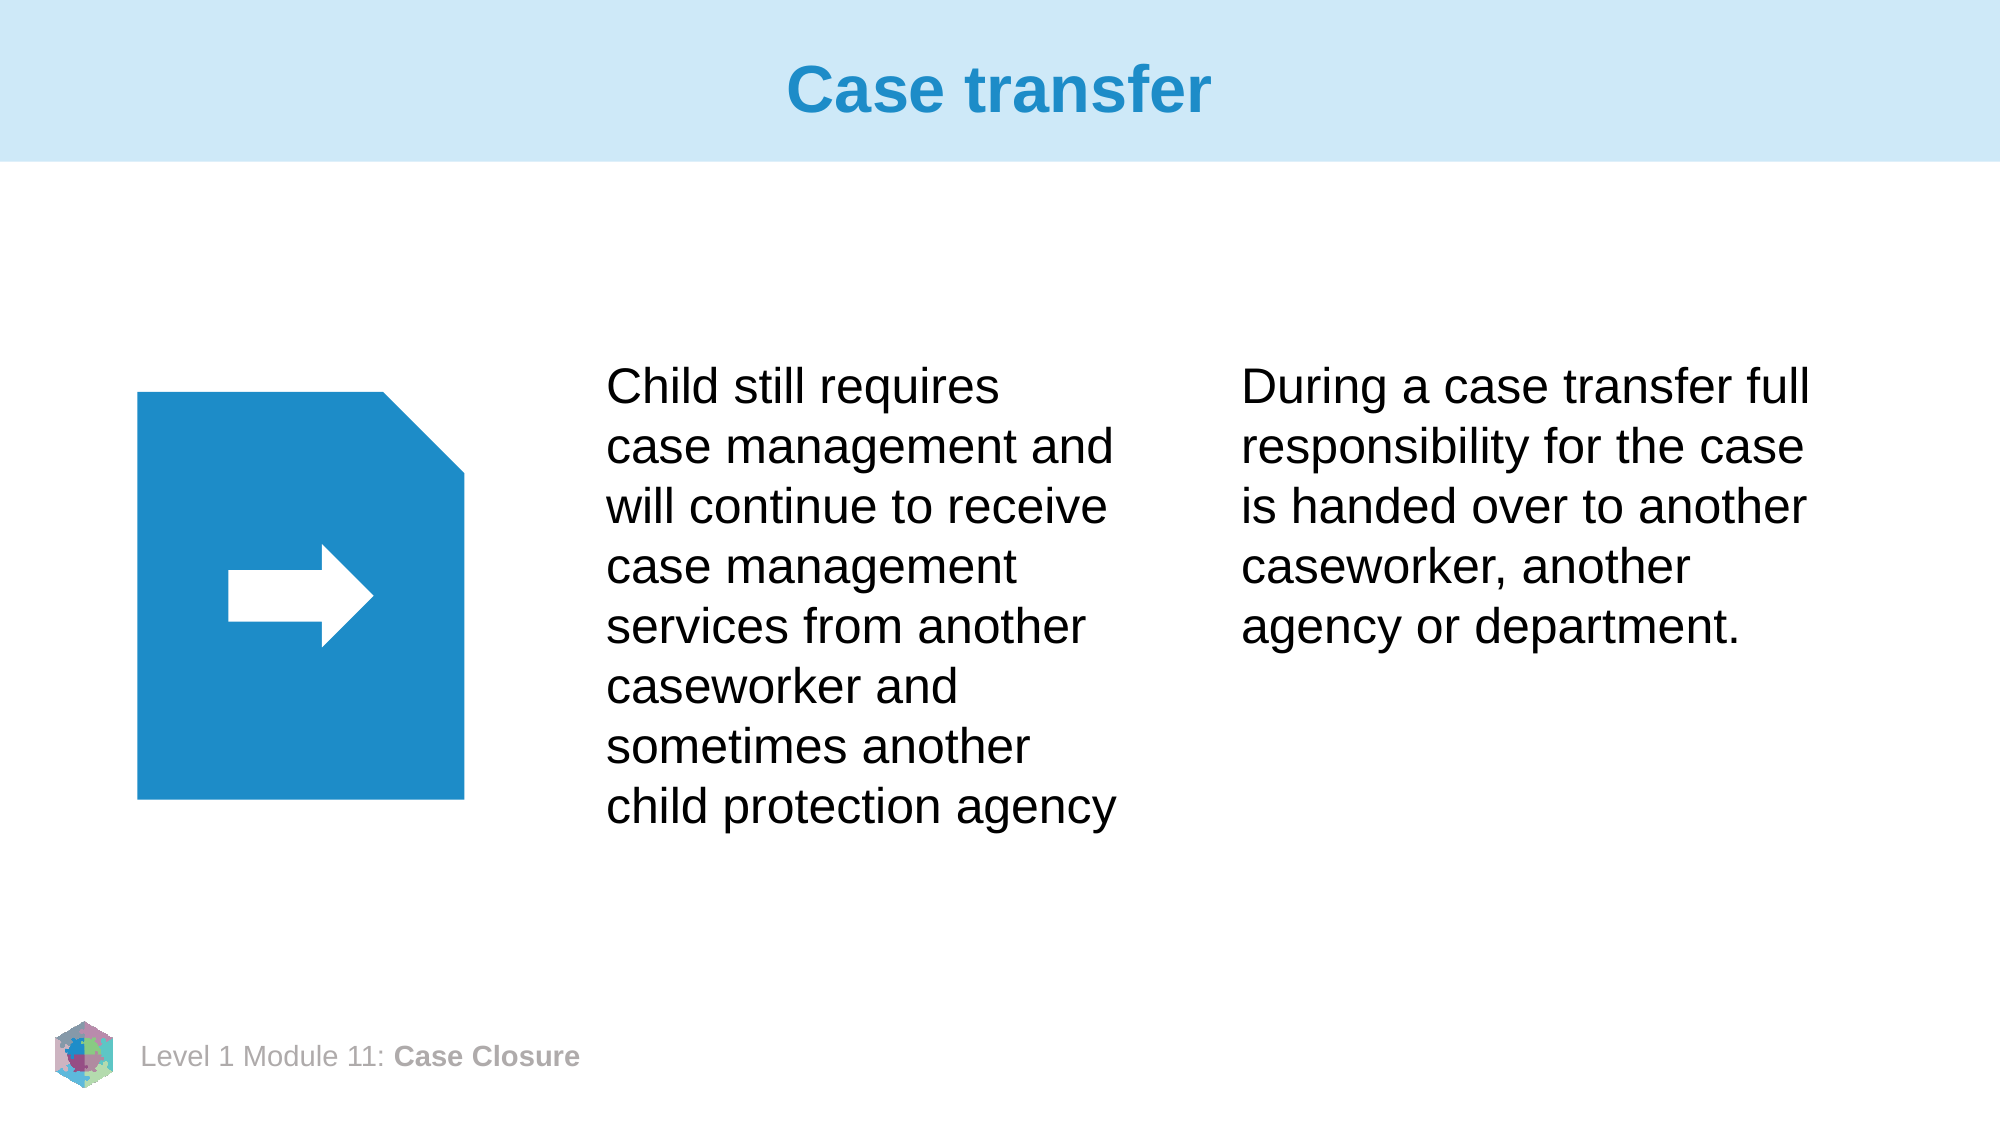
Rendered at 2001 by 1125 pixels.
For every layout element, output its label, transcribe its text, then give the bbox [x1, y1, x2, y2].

picture [55, 1021, 113, 1088]
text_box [137, 391, 465, 800]
text_box During a case transfer full responsibility for the case is handed over to another caseworker, another agency or department. [1224, 345, 1863, 661]
title Case transfer [137, 19, 1863, 163]
text_box Child still requires case management and will continue to receive case management services from another caseworker and sometimes another child protection agency [589, 345, 1135, 841]
